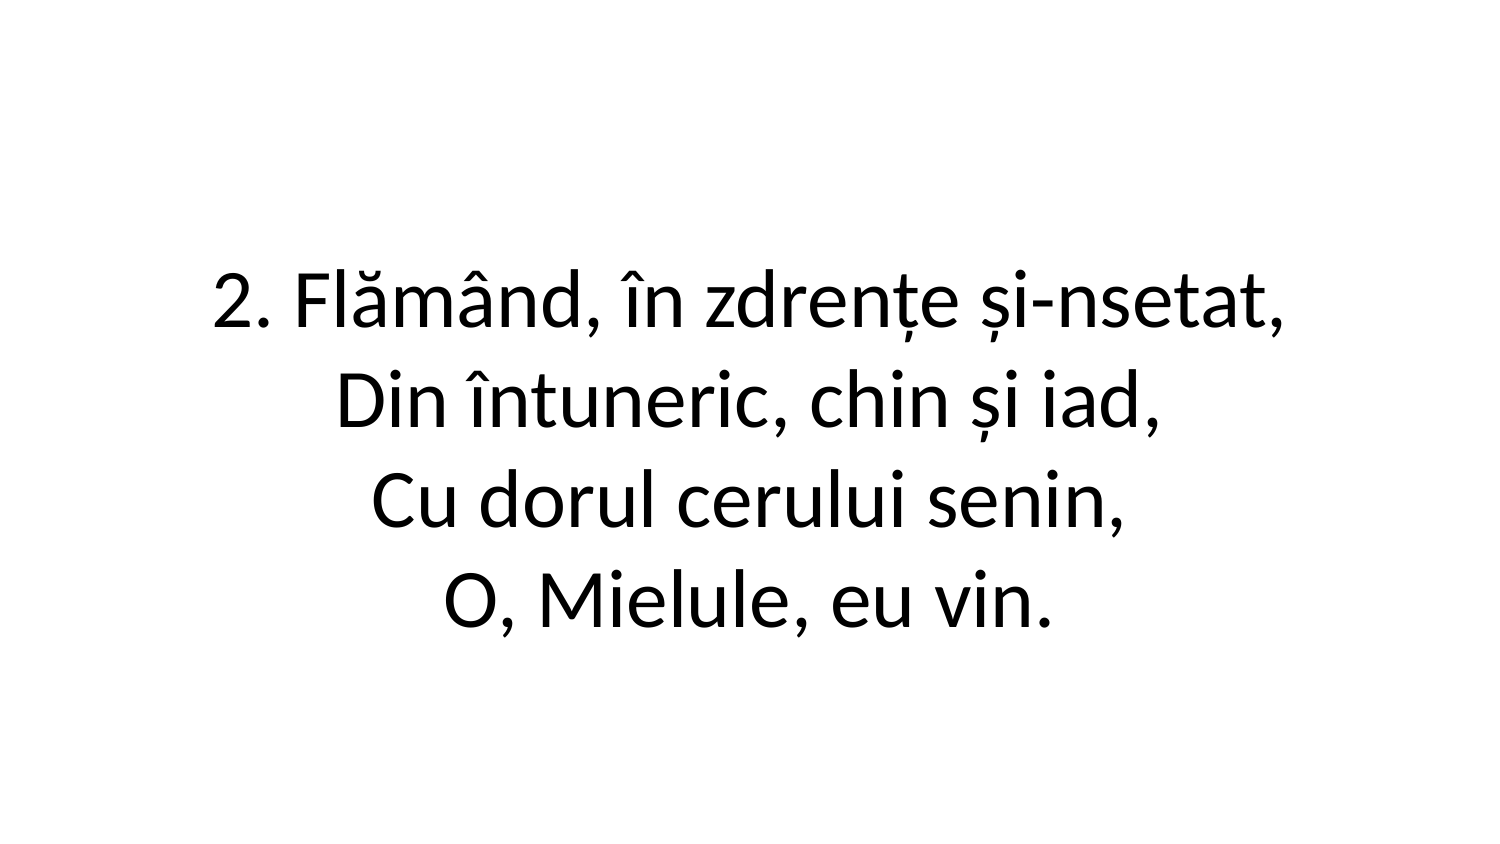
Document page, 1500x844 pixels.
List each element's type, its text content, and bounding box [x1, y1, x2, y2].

text_box 2. Flămând, în zdrențe și-nsetat, Din întuneric, chin și iad, Cu dorul cerului senin, O, Mielule, eu vin. [196, 192, 1304, 652]
